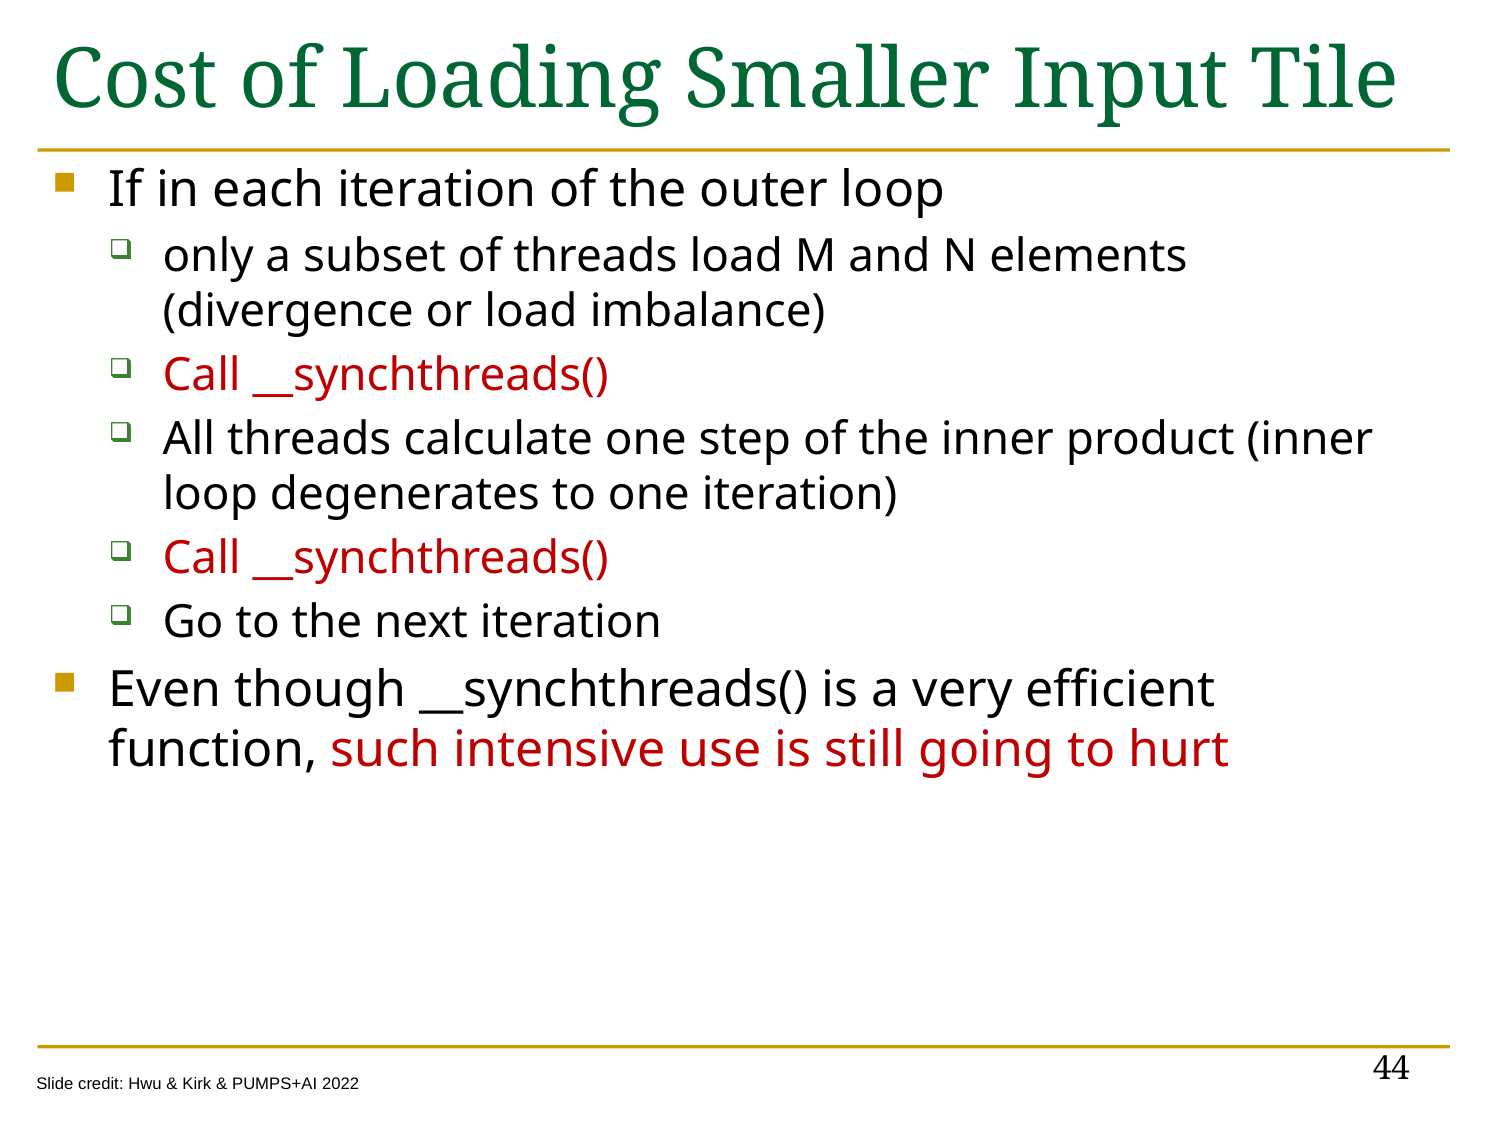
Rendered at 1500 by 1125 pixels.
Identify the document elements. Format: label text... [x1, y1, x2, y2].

list If in each iteration of the outer loop only a subset of threads load M and N elements (divergence or load imbalance) Call __synchthreads() All threads calculate one step of the inner product (inner loop degenerates to one iteration) Call __synchthreads() Go to the next iteration Even though __synchthreads() is a very efficient function, such intensive use is still going to hurt [37, 148, 1451, 1048]
slide_number 44 [1074, 1023, 1426, 1100]
text_box Slide credit: Hwu & Kirk & PUMPS+AI 2022 [21, 1066, 375, 1101]
title Cost of Loading Smaller Input Tile [37, 0, 1451, 148]
